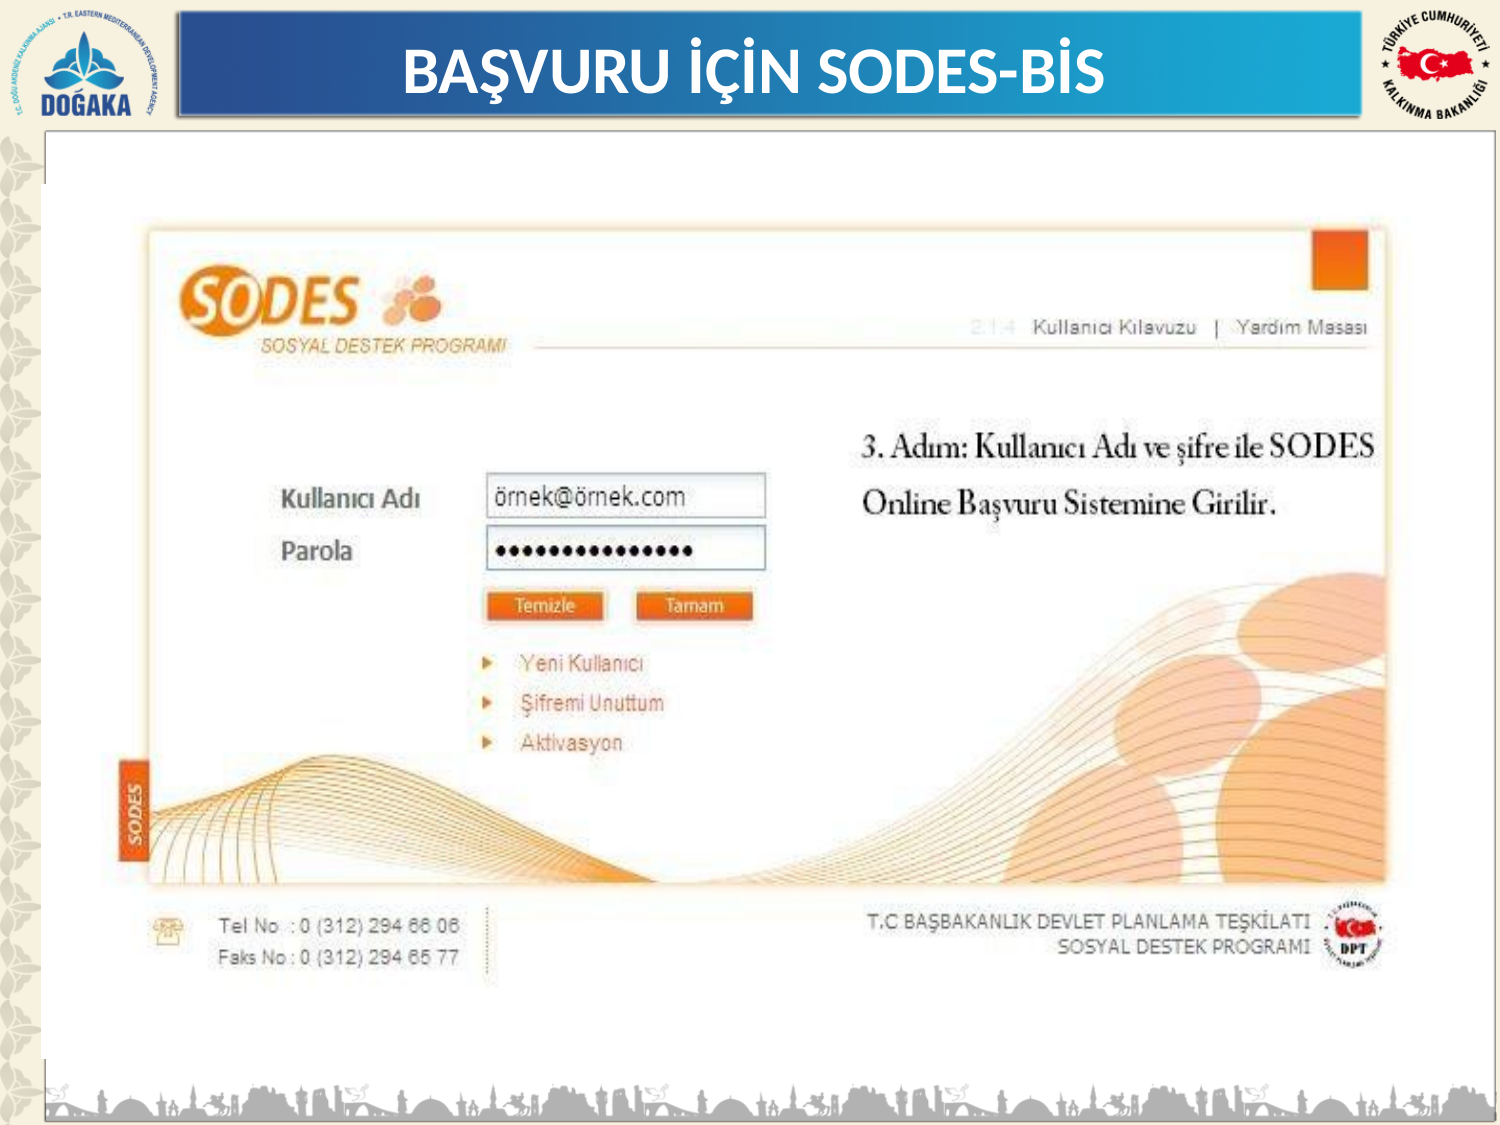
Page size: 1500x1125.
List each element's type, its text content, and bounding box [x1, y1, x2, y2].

title BAŞVURU İÇİN SODES-BİS [183, 19, 1341, 114]
picture [0, 0, 1500, 1125]
